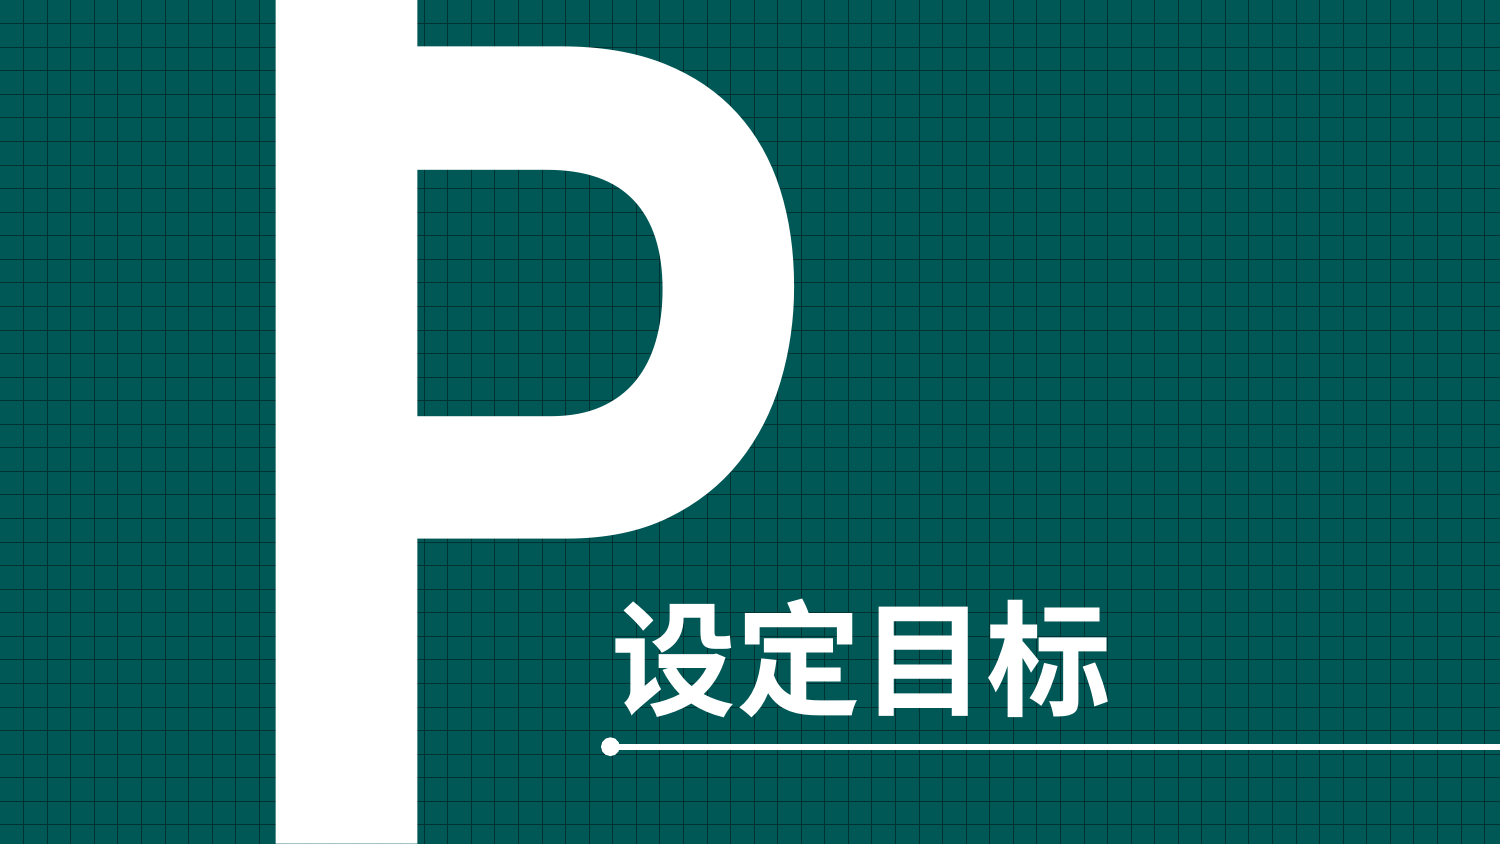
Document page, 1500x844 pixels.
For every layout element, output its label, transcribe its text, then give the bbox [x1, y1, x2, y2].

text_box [206, 0, 418, 844]
text_box 设定目标 [596, 574, 1178, 739]
